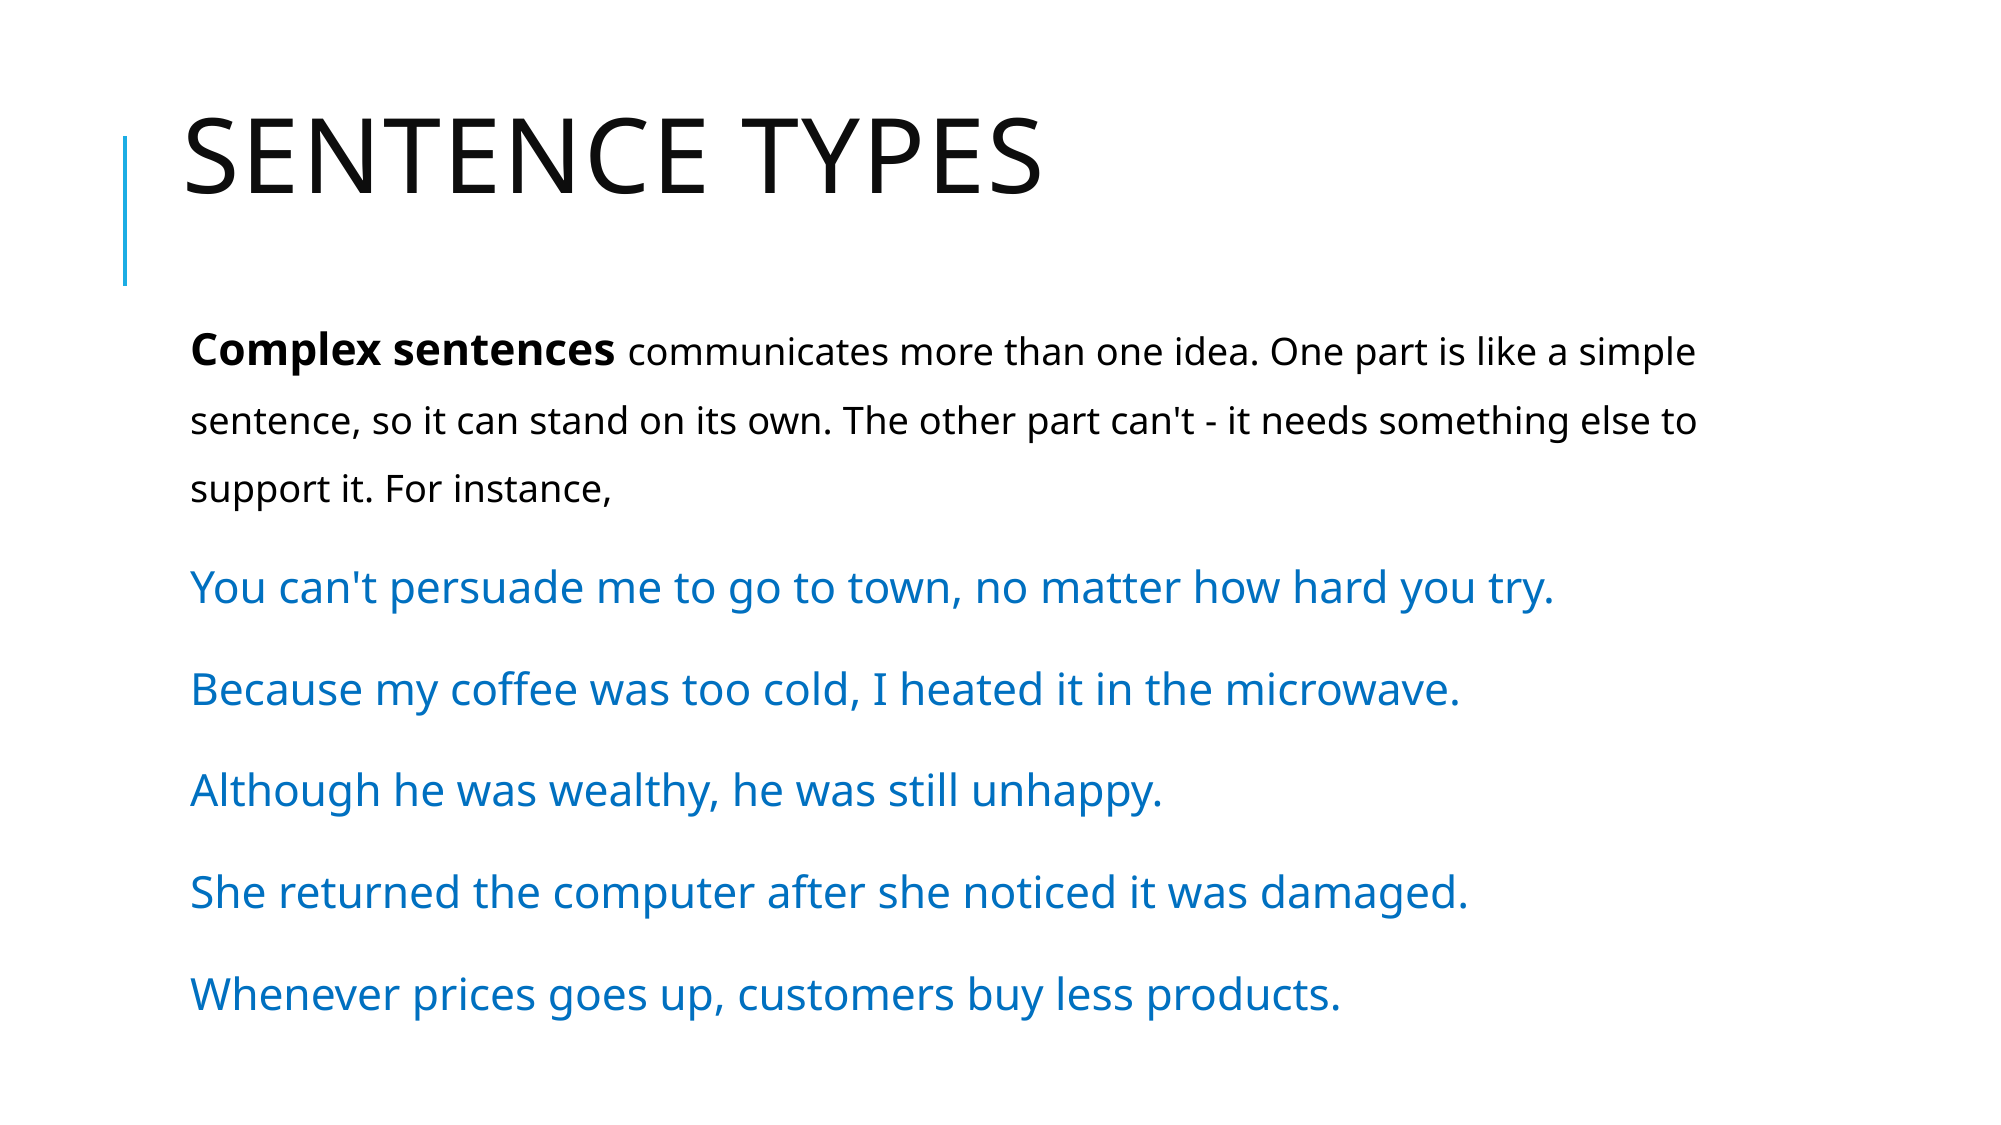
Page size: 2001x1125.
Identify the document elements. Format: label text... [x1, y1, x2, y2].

title Sentence types [168, 40, 1763, 286]
list Complex sentences communicates more than one idea. One part is like a simple sentence, so it can stand on its own. The other part can't - it needs something else to support it. For instance, You can't persuade me to go to town, no matter how hard you try. Because my coffee was too cold, I heated it in the microwave. Although he was wealthy, he was still unhappy. She returned the computer after she noticed it was damaged. Whenever prices goes up, customers buy less products. [168, 286, 1763, 1035]
